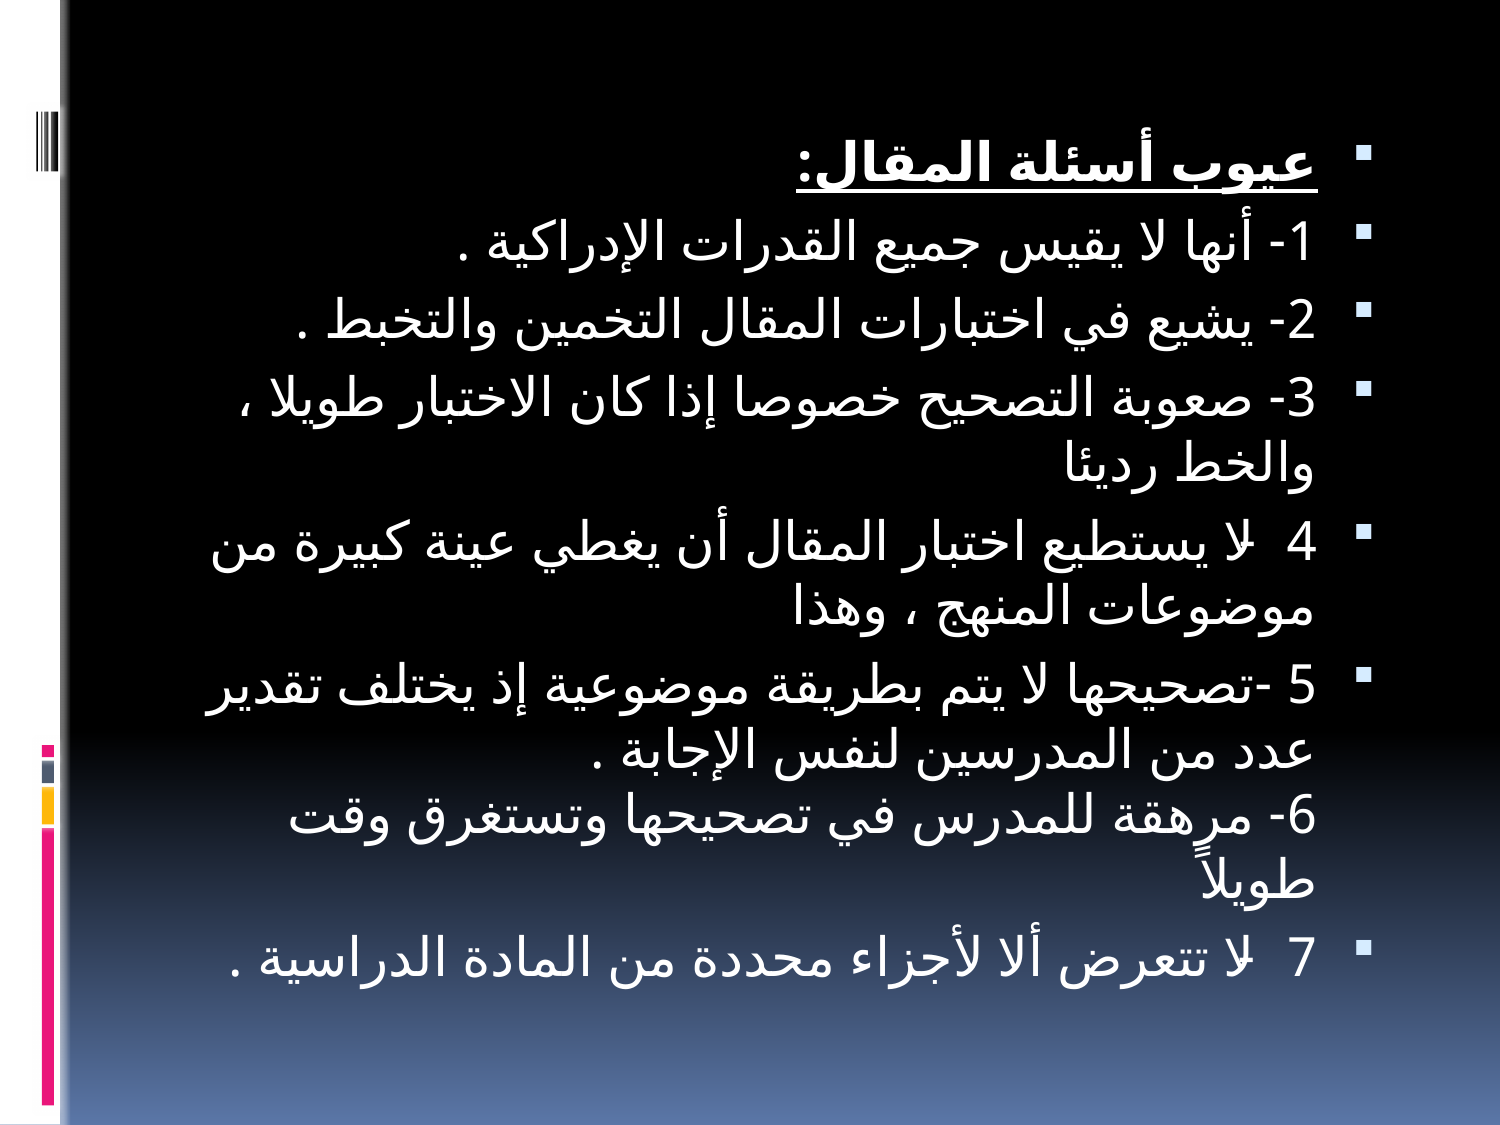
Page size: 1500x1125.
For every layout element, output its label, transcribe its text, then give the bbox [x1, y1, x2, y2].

list عيوب أسئلة المقال: 1- أنها لا يقيس جميع القدرات الإدراكية . 2- يشيع في اختبارات المقال التخمين والتخبط . 3- صعوبة التصحيح خصوصا إذا كان الاختبار طويلا ، والخط رديئا 4- لا يستطيع اختبار المقال أن يغطي عينة كبيرة من موضوعات المنهج ، وهذا 5 -تصحيحها لا يتم بطريقة موضوعية إذ يختلف تقدير عدد من المدرسين لنفس الإجابة . 6- مرهقة للمدرس في تصحيحها وتستغرق وقت طويلاً 7- لا تتعرض ألا لأجزاء محددة من المادة الدراسية . [187, 120, 1400, 1013]
